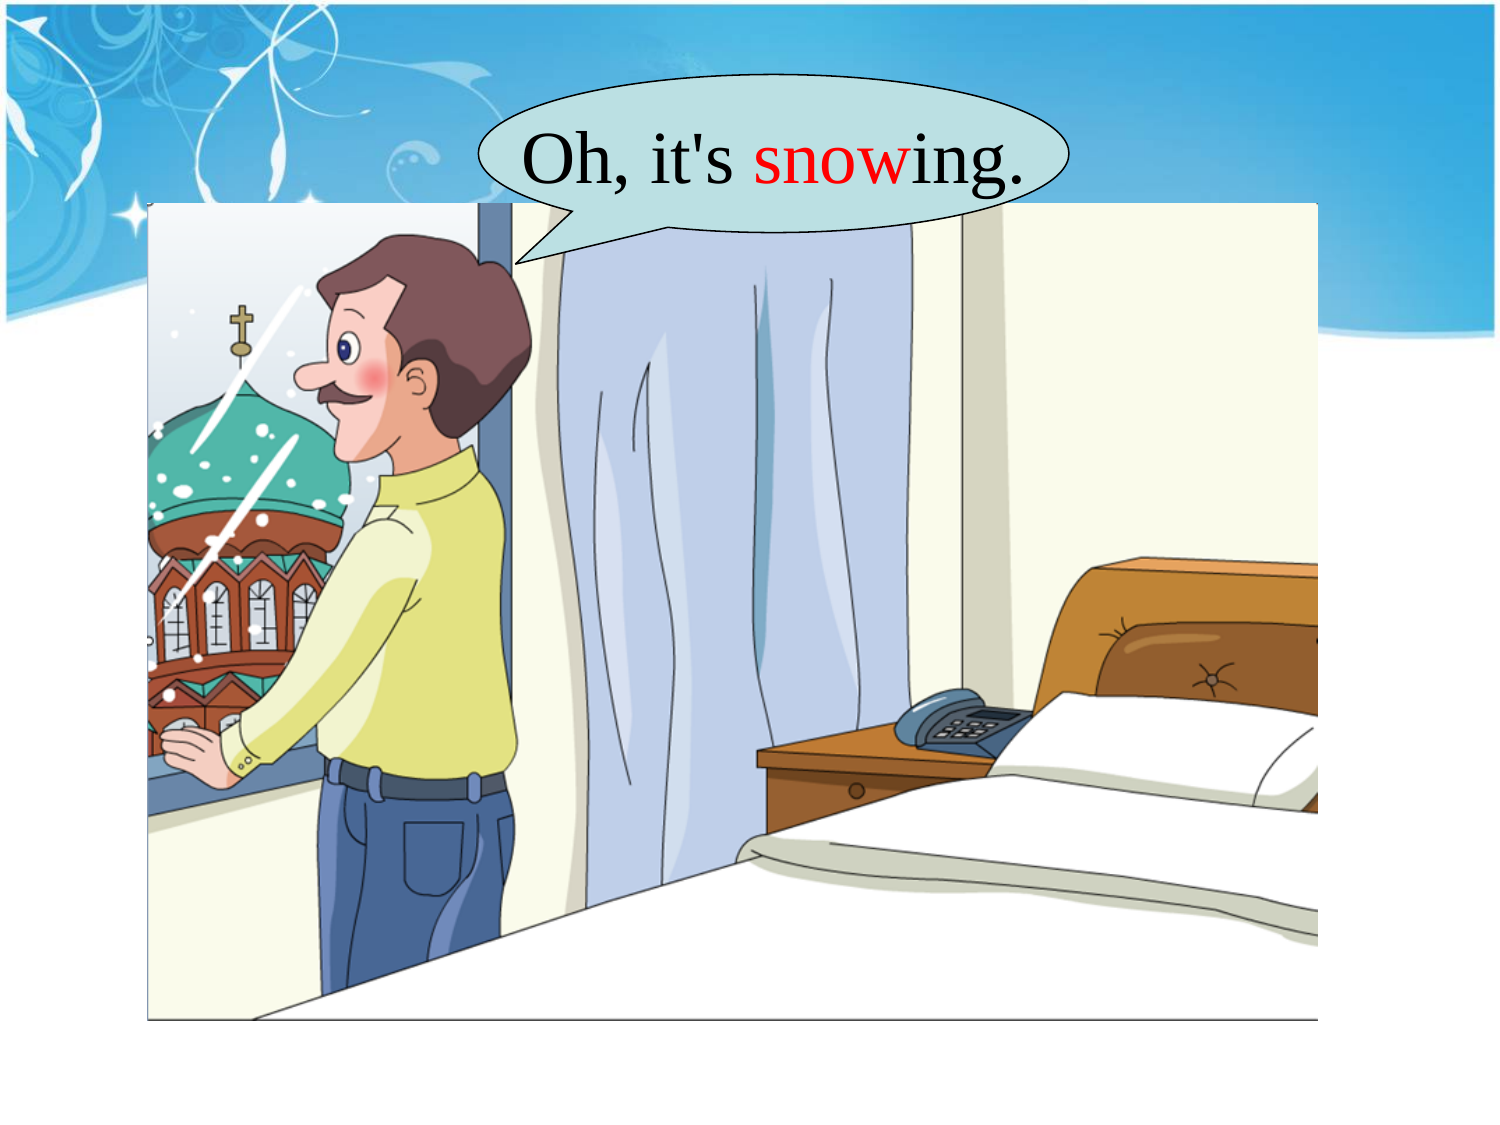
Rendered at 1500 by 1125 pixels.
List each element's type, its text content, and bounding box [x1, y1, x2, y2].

text_box Oh, it's snowing. [478, 74, 1069, 203]
picture [0, 0, 1500, 1125]
